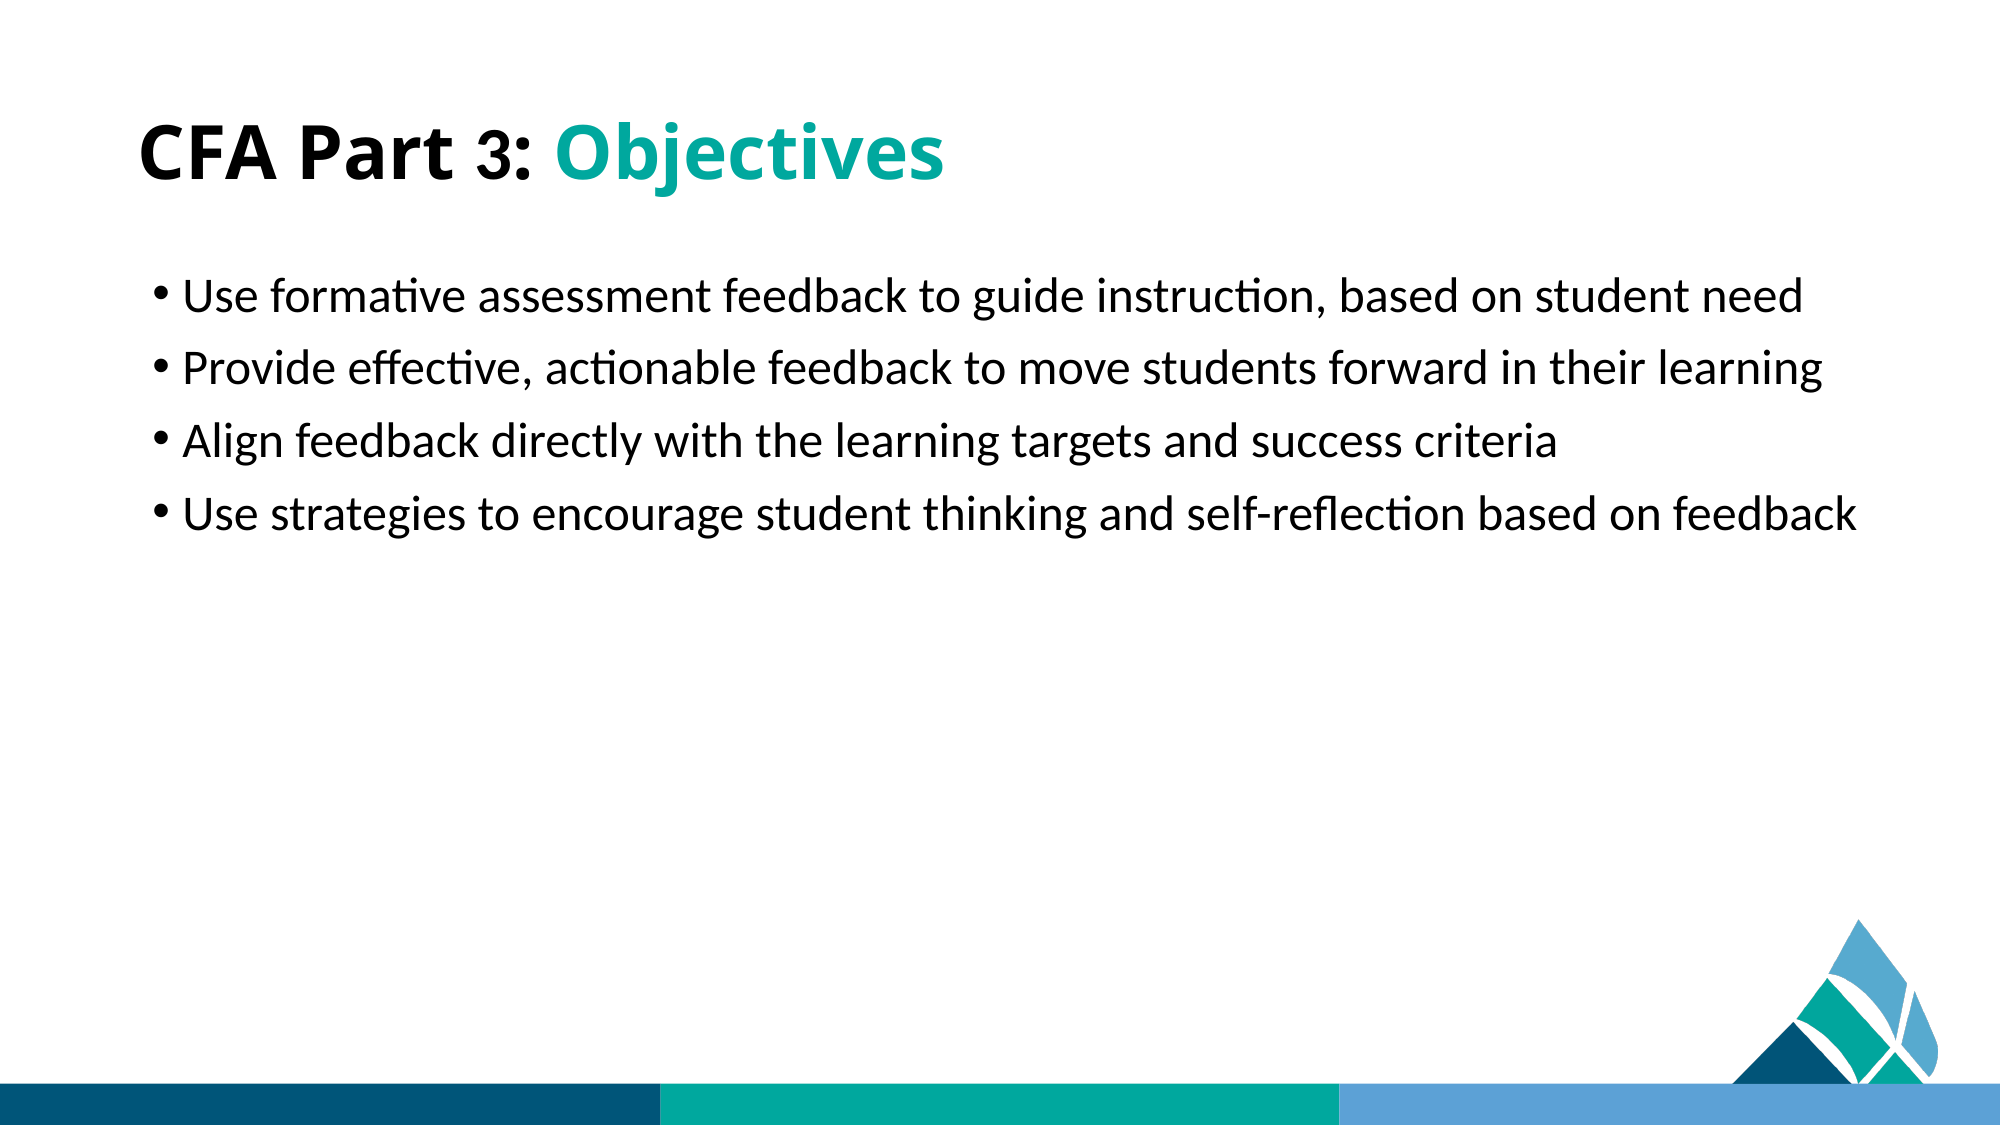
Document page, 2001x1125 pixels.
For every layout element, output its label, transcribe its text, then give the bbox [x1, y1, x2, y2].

title CFA Part 3: Objectives [137, 59, 1863, 240]
picture [1732, 919, 1938, 1084]
list Use formative assessment feedback to guide instruction, based on student need Provide effective, actionable feedback to move students forward in their learning Align feedback directly with the learning targets and success criteria Use strategies to encourage student thinking and self-reflection based on feedback [137, 262, 1863, 931]
